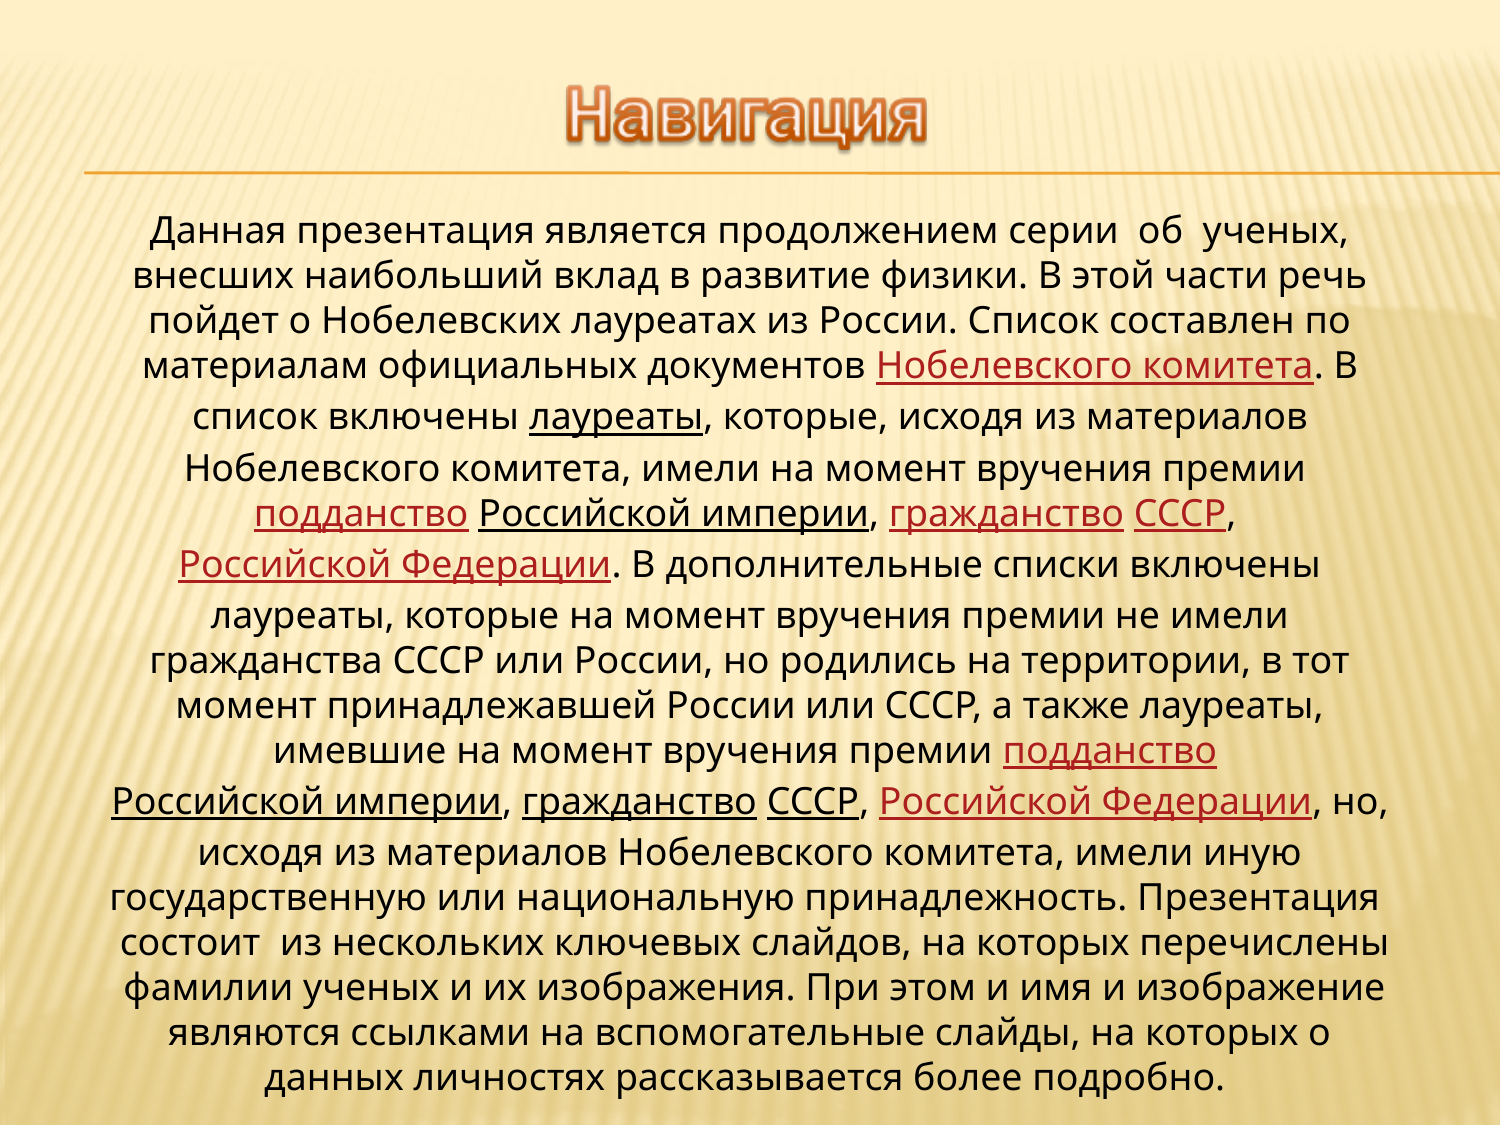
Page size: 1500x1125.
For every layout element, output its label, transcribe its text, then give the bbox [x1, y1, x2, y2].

text_box Данная презентация является продолжением серии об ученых, внесших наибольший вклад в развитие физики. В этой части речь пойдет о Нобелевских лауреатах из России. Список составлен по материалам официальных документов Нобелевского комитета. В список включены лауреаты, которые, исходя из материалов Нобелевского комитета, имели на момент вручения премии подданство Российской империи, гражданство СССР, Российской Федерации. В дополнительные списки включены лауреаты, которые на момент вручения премии не имели гражданства СССР или России, но родились на территории, в тот момент принадлежавшей России или СССР, а также лауреаты, имевшие на момент вручения премии подданство Российской империи, гражданство СССР, Российской Федерации, но, исходя из материалов Нобелевского комитета, имели иную государственную или национальную принадлежность. Презентация состоит из нескольких ключевых слайдов, на которых перечислены фамилии ученых и их изображения. При этом и имя и изображение являются ссылками на вспомогательные слайды, на которых о данных личностях рассказывается более подробно. [93, 199, 1407, 1105]
picture [326, 41, 1165, 167]
